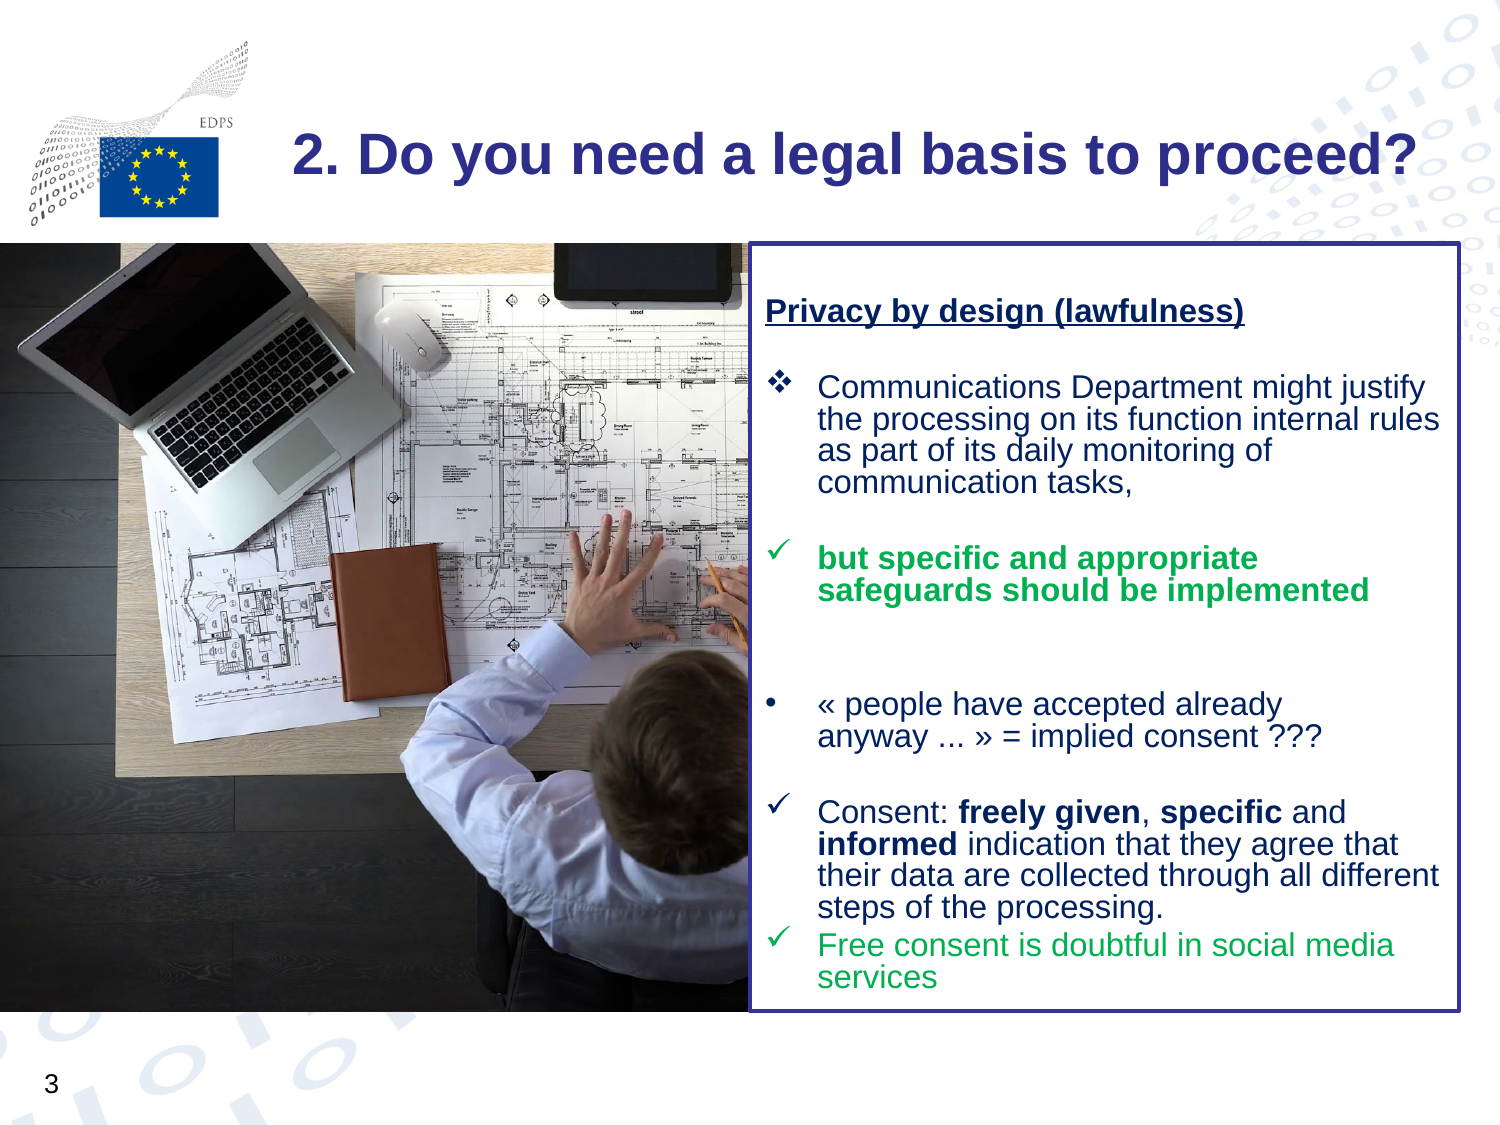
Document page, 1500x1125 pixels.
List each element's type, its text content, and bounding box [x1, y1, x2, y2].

list Privacy by design (lawfulness) Communications Department might justify the processing on its function internal rules as part of its daily monitoring of communication tasks, but specific and appropriate safeguards should be implemented « people have accepted already anyway ... » = implied consent ??? Consent: freely given, specific and informed indication that they agree that their data are collected through all different steps of the processing. Free consent is doubtful in social media services [1327, 241, 1461, 1013]
title 2. Do you need a legal basis to proceed? [277, 108, 1483, 209]
slide_number 3 [29, 1058, 380, 1125]
picture [0, 0, 1500, 1125]
